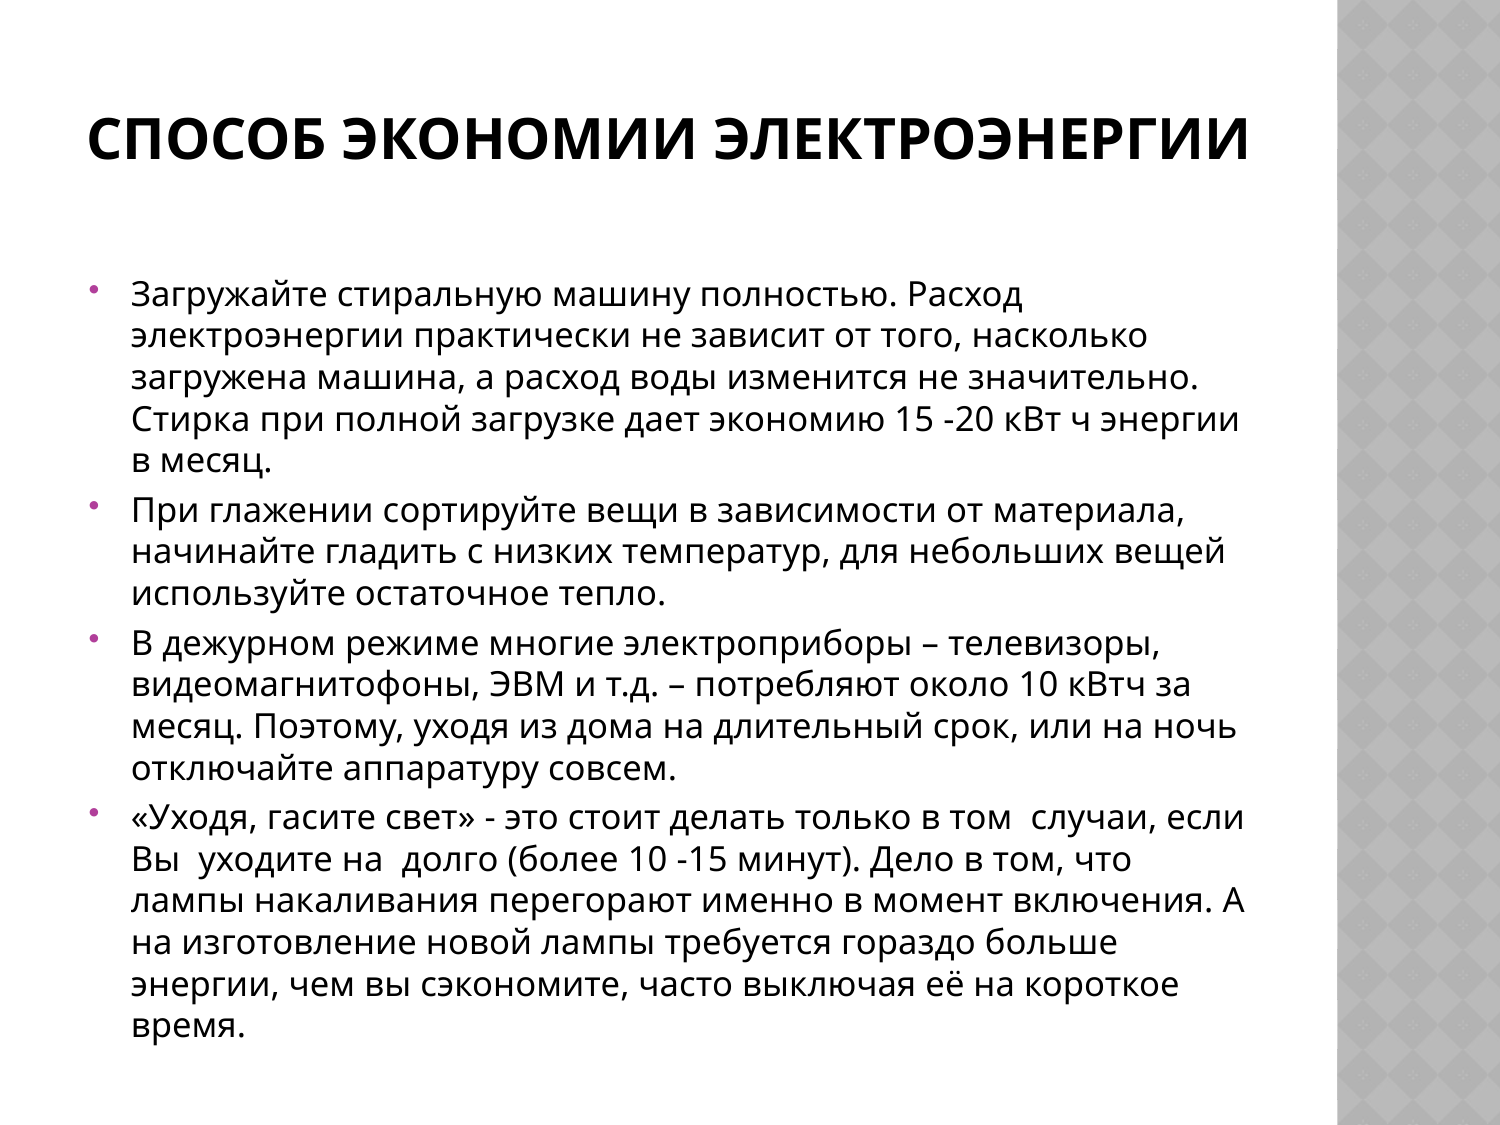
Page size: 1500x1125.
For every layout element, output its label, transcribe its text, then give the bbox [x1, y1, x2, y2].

list Загружайте стиральную машину полностью. Расход электроэнергии практически не зависит от того, насколько загружена машина, а расход воды изменится не значительно. Стирка при полной загрузке дает экономию 15 -20 кВт ч энергии в месяц. При глажении сортируйте вещи в зависимости от материала, начинайте гладить с низких температур, для небольших вещей используйте остаточное тепло. В дежурном режиме многие электроприборы – телевизоры, видеомагнитофоны, ЭВМ и т.д. – потребляют около 10 кВтч за месяц. Поэтому, уходя из дома на длительный срок, или на ночь отключайте аппаратуру совсем. «Уходя, гасите свет» - это стоит делать только в том случаи, если Вы уходите на долго (более 10 -15 минут). Дело в том, что лампы накаливания перегорают именно в момент включения. А на изготовление новой лампы требуется гораздо больше энергии, чем вы сэкономите, часто выключая её на короткое время. [75, 264, 1263, 1059]
title Способ экономии электроэнергии [75, 52, 1263, 240]
table_cell 3 [1337, 0, 1500, 1125]
